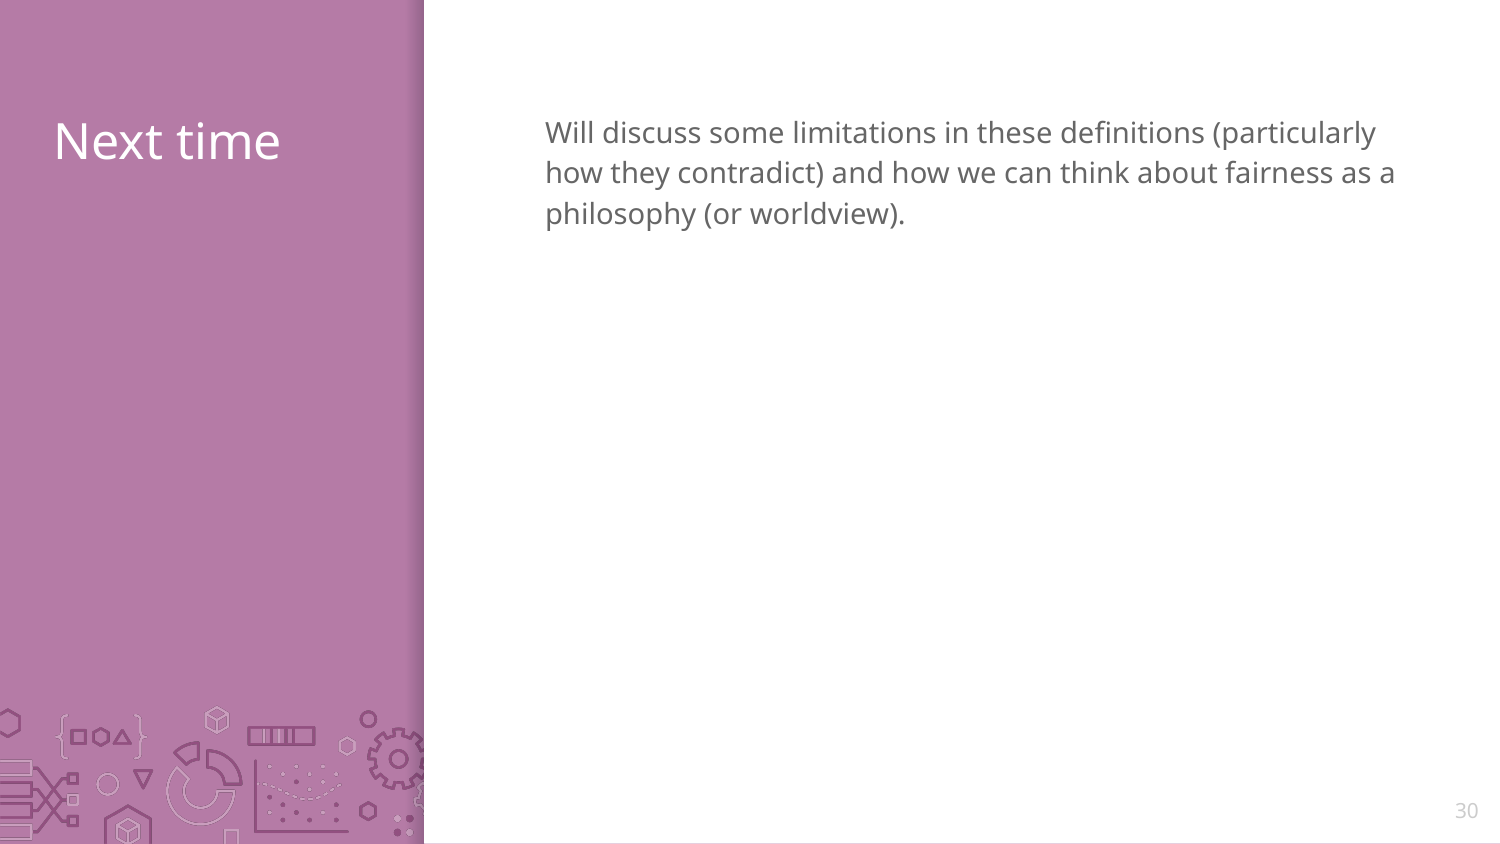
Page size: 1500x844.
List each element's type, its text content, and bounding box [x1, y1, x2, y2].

slide_number 30 [1403, 779, 1494, 844]
title Next time [38, 94, 375, 748]
list Will discuss some limitations in these definitions (particularly how they contradict) and how we can think about fairness as a philosophy (or worldview). [506, 94, 1425, 748]
picture [0, 701, 424, 844]
